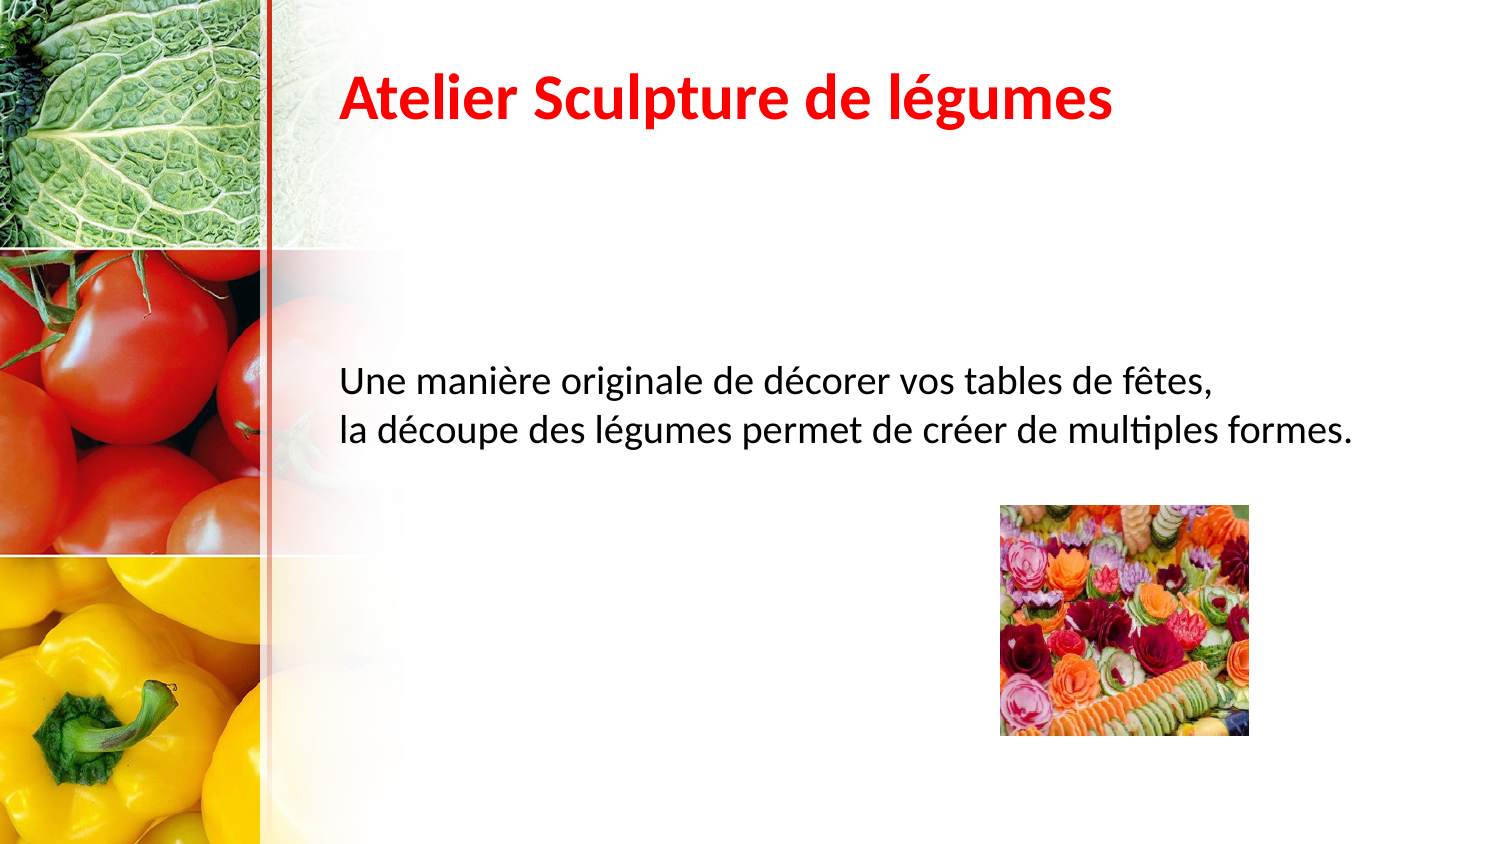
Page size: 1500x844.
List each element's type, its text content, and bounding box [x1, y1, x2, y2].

picture [0, 0, 1500, 844]
text_box Une manière originale de décorer vos tables de fêtes, la découpe des légumes permet de créer de multiples formes. [324, 346, 1427, 522]
title Atelier Sculpture de légumes [324, 46, 1427, 141]
